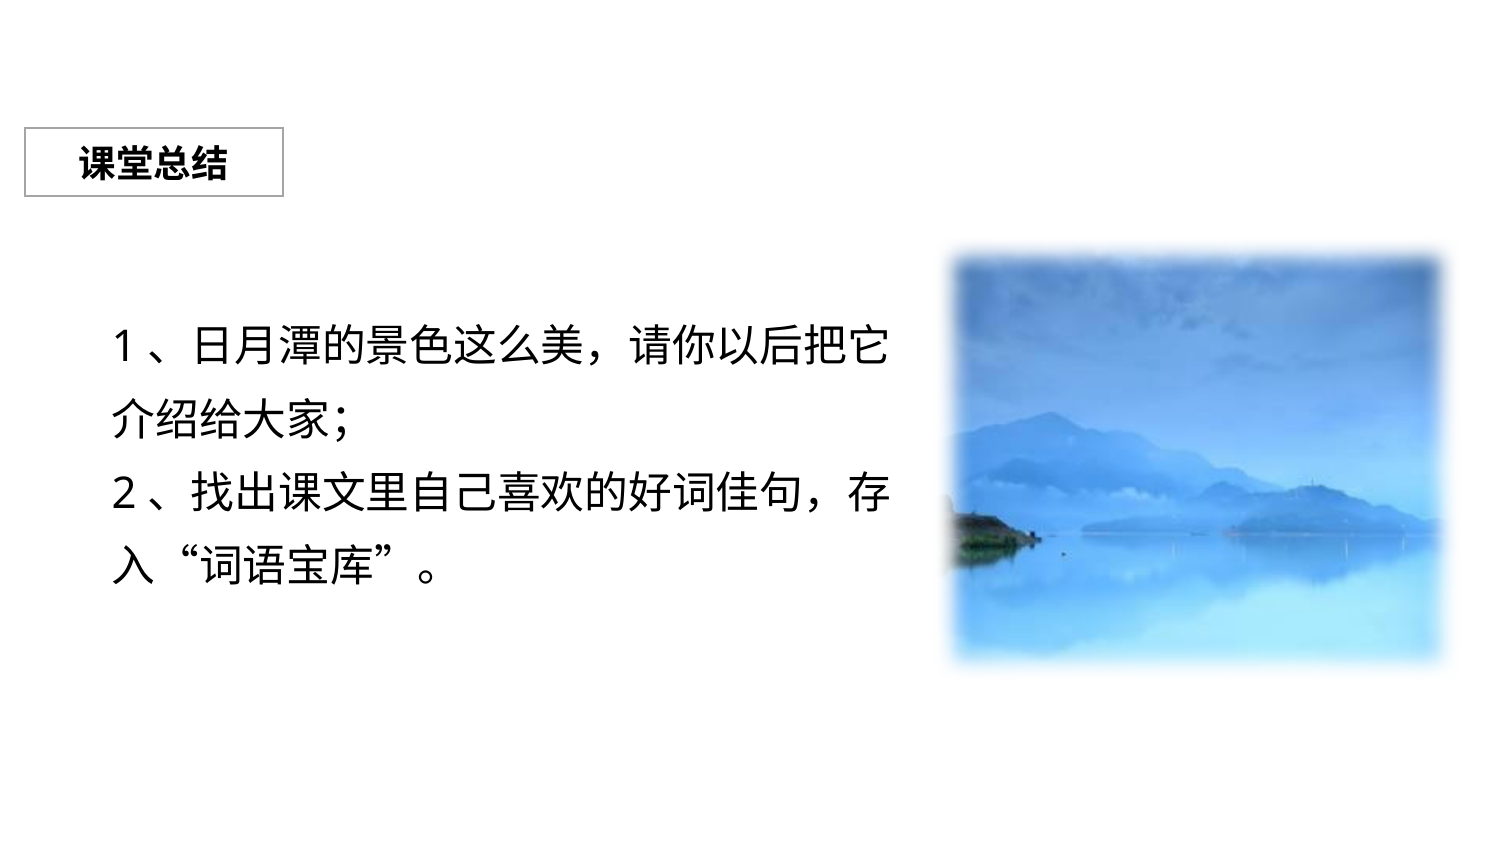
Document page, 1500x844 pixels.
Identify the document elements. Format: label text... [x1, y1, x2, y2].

text_box 课堂总结 [24, 127, 284, 197]
text_box 1、日月潭的景色这么美，请你以后把它介绍给大家； 2、找出课文里自己喜欢的好词佳句，存入“词语宝库”。 [100, 291, 934, 597]
picture [934, 236, 1460, 681]
